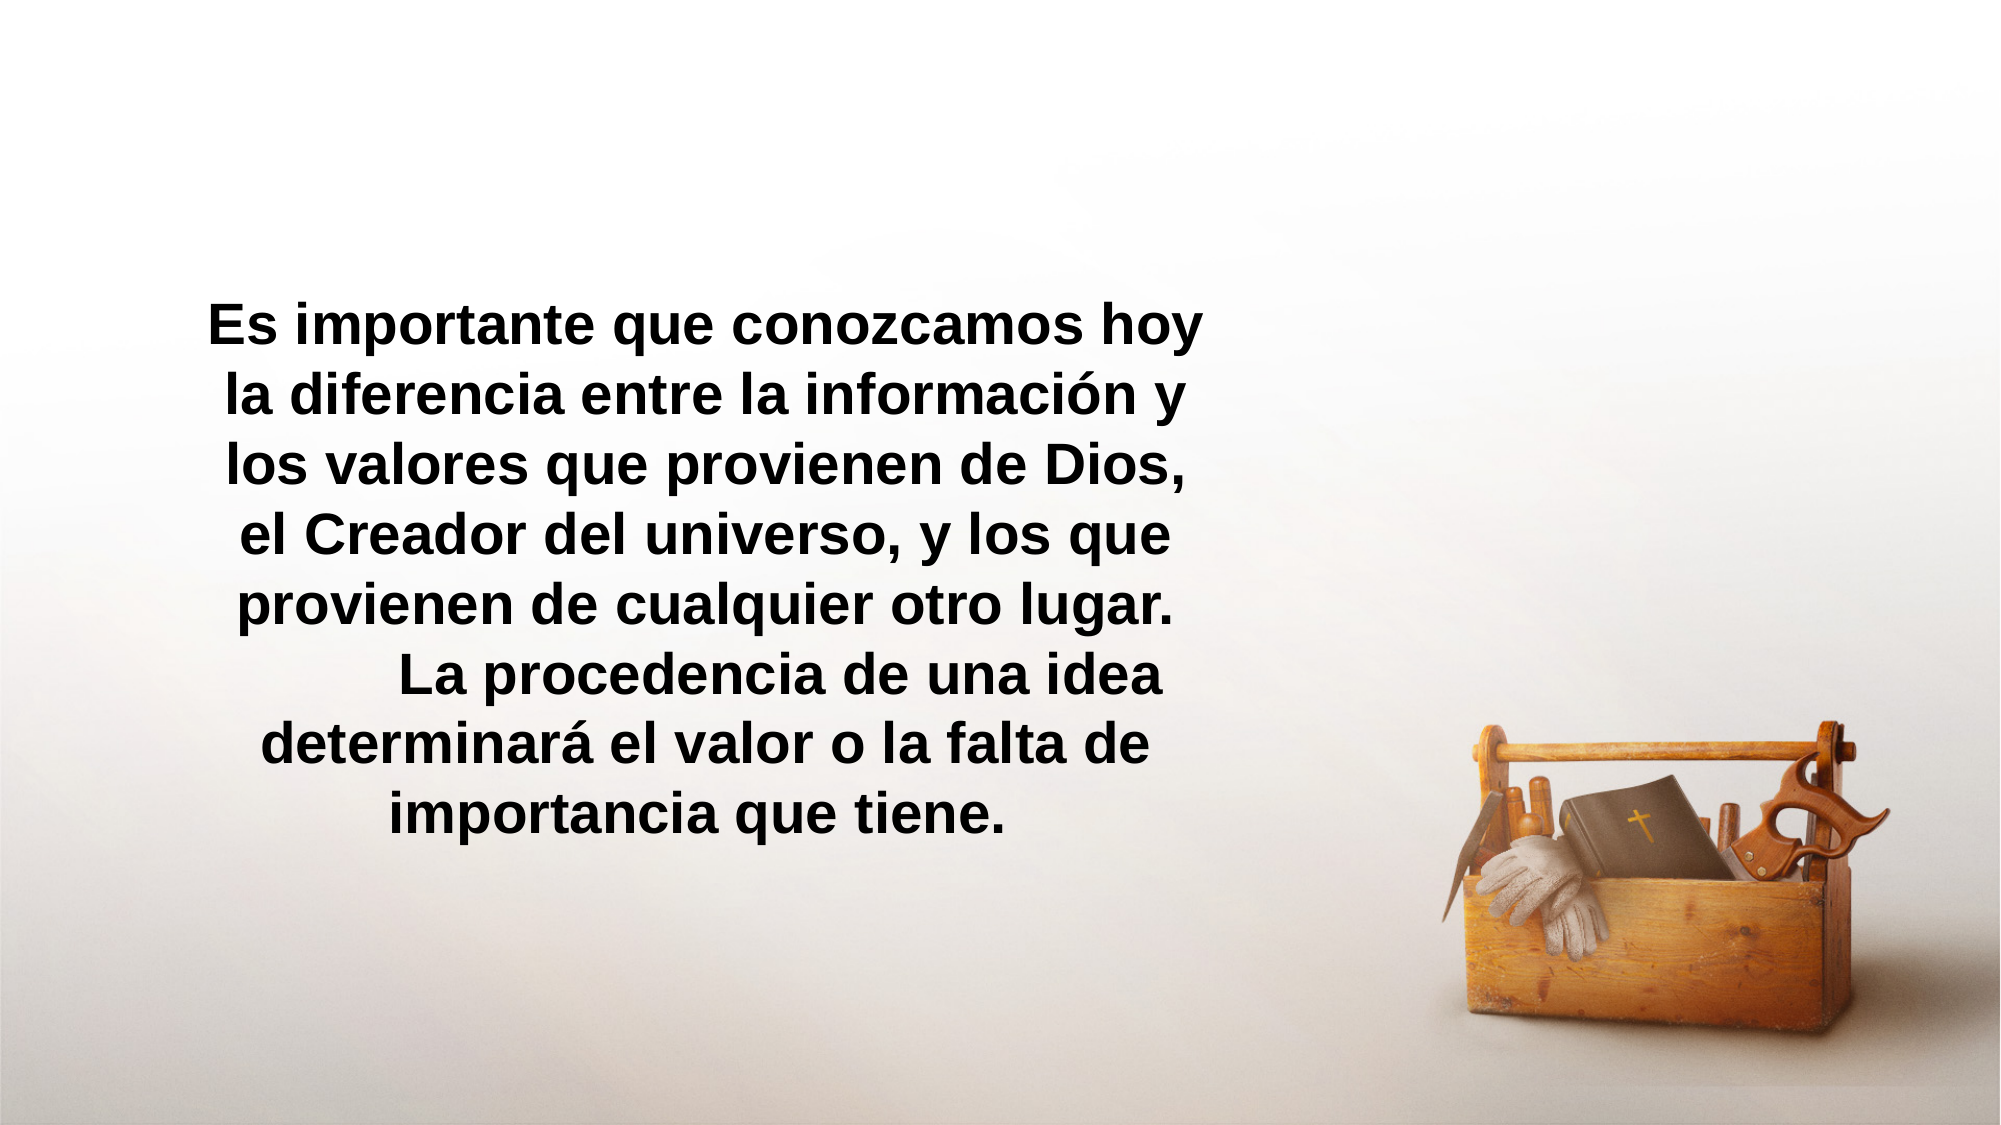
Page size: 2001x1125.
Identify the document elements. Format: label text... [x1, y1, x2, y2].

picture [0, 0, 2001, 1125]
text_box Es importante que conozcamos hoy la diferencia entre la información y los valores que provienen de Dios, el Creador del universo, y los que provienen de cualquier otro lugar. La procedencia de una idea determinará el valor o la falta de importancia que tiene. [186, 278, 1226, 853]
